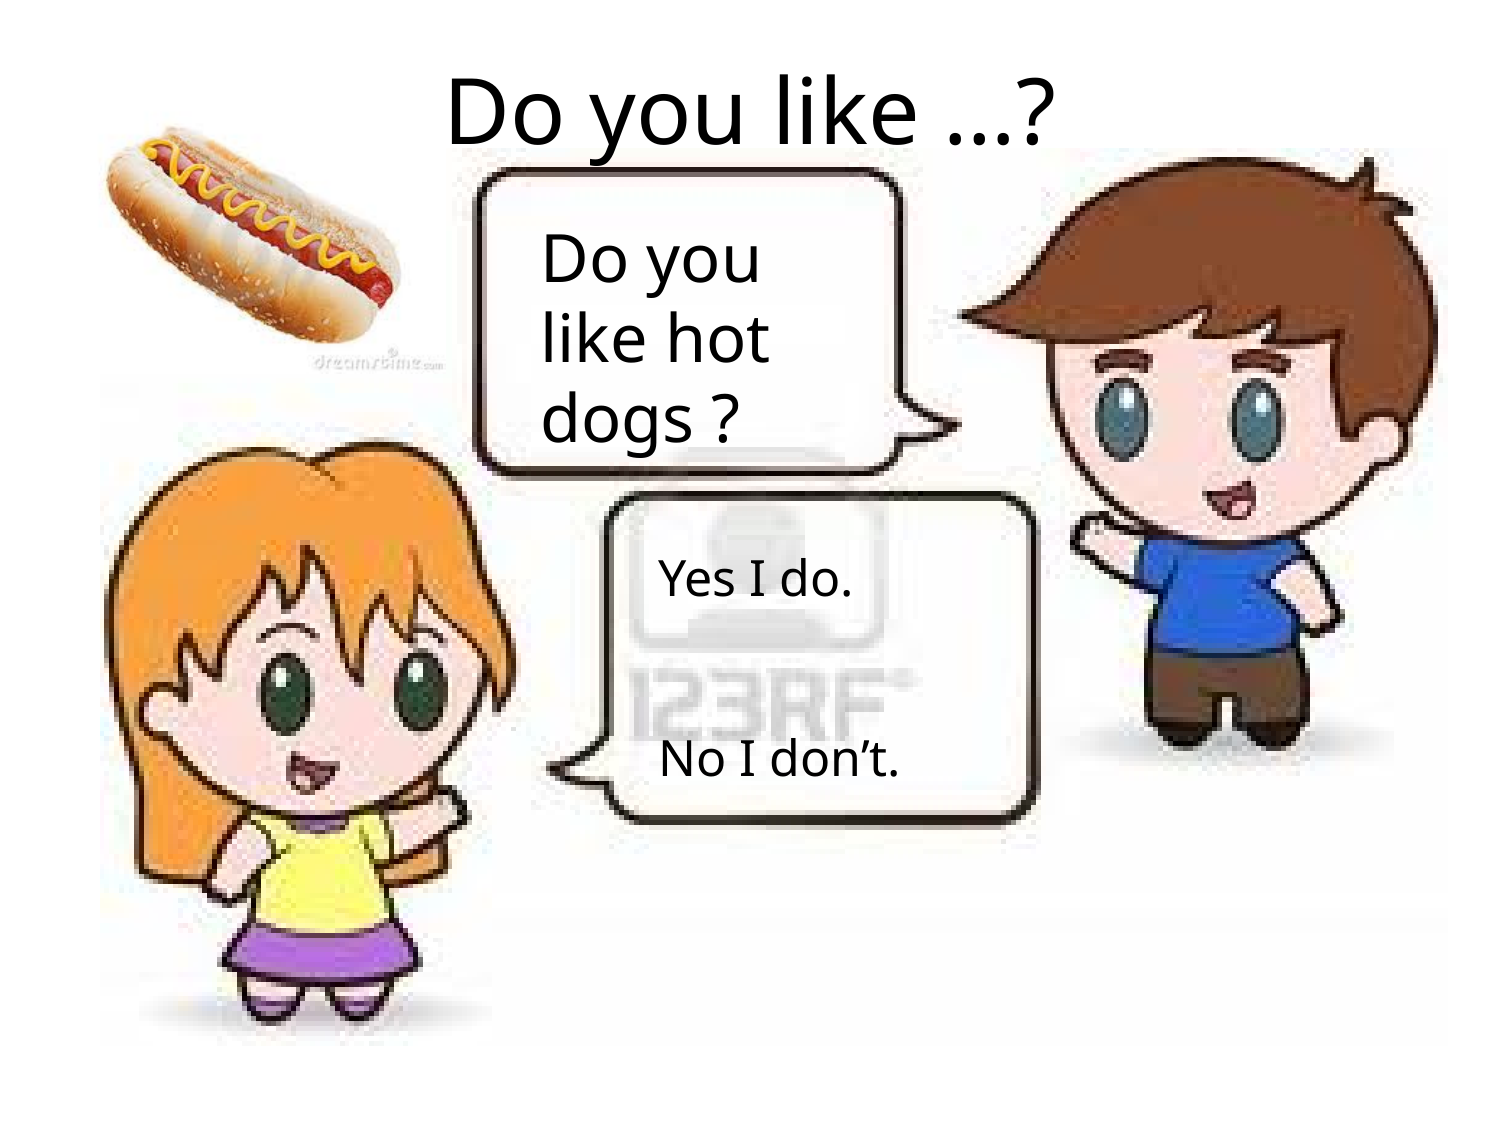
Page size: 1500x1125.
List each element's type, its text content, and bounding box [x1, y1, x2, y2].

text_box Do you like …? [74, 45, 1425, 147]
picture [76, 89, 1449, 1047]
